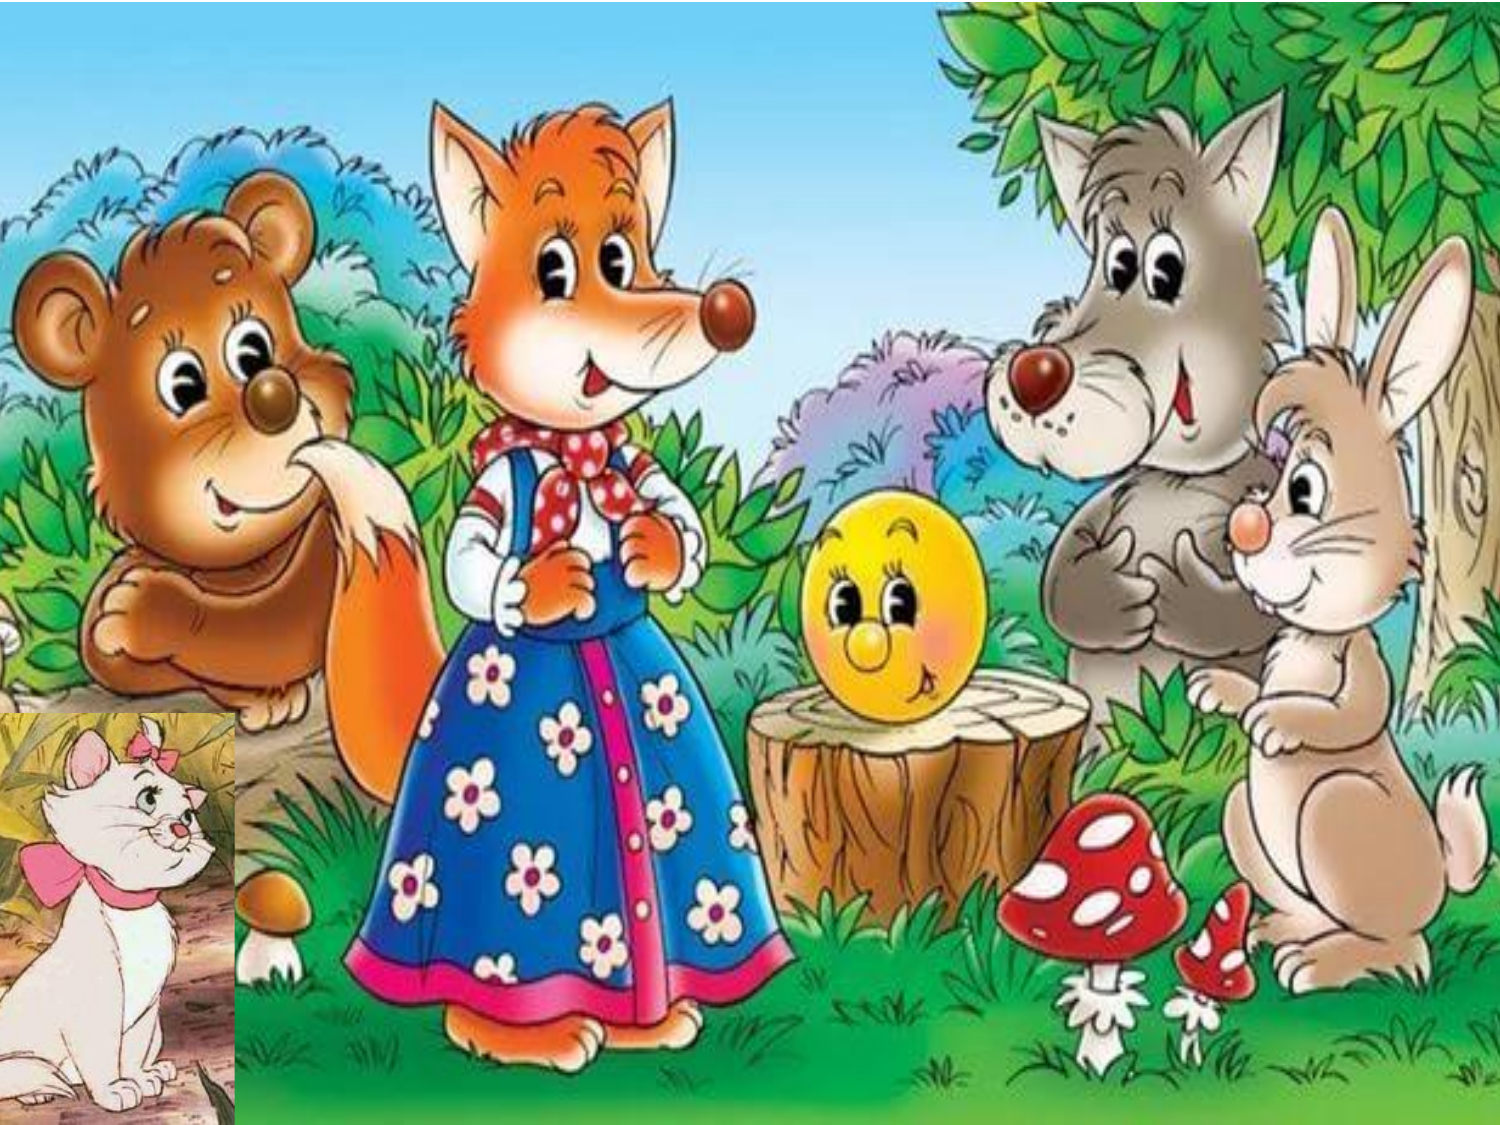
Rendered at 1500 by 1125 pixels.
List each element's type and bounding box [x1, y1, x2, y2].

list [0, 2, 1500, 1125]
picture [0, 713, 235, 1125]
